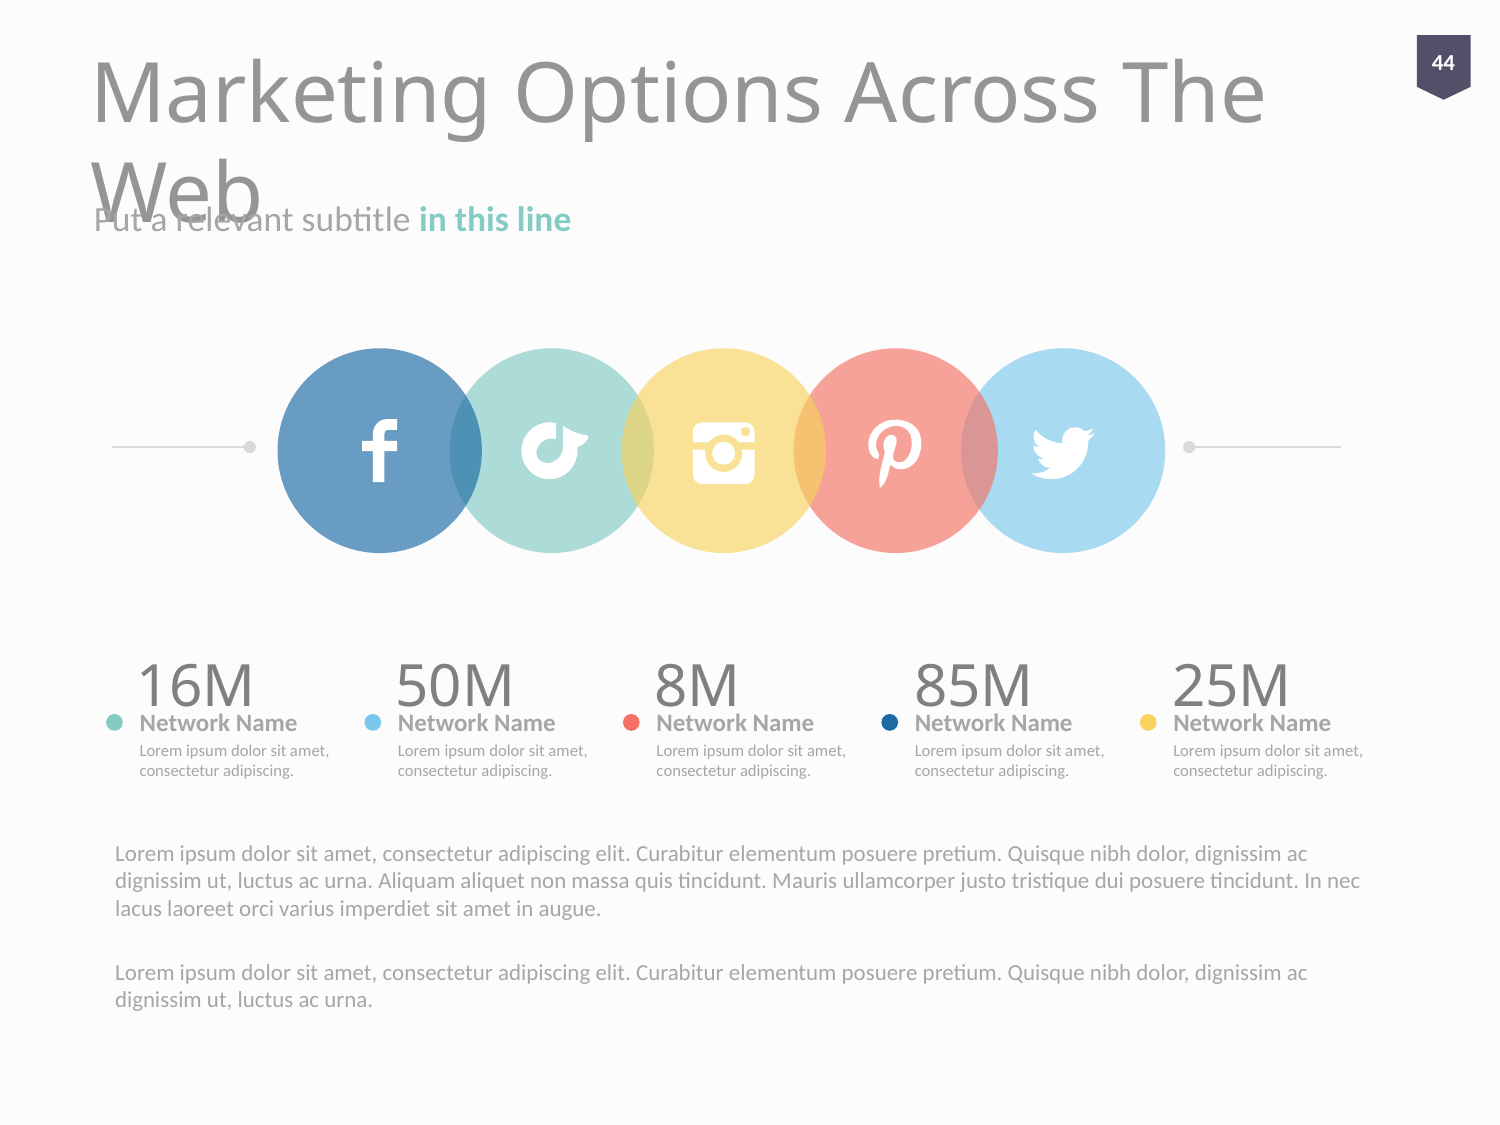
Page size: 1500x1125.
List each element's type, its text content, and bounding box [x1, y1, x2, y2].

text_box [277, 348, 483, 554]
text_box Lorem ipsum dolor sit amet, consectetur adipiscing elit. Curabitur elementum posuere pretium. Quisque nibh dolor, dignissim ac dignissim ut, luctus ac urna. Aliquam aliquet non massa quis tincidunt. Mauris ullamcorper justo tristique dui posuere tincidunt. In nec lacus laoreet orci varius imperdiet sit amet in augue. Lorem ipsum dolor sit amet, consectetur adipiscing elit. Curabitur elementum posuere pretium. Quisque nibh dolor, dignissim ac dignissim ut, luctus ac urna. [100, 830, 1412, 965]
text_box Put a relevant subtitle in this line [78, 177, 1429, 257]
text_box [881, 640, 1129, 791]
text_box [621, 348, 827, 554]
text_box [105, 640, 350, 791]
text_box 44 [1414, 33, 1473, 102]
title Marketing Options Across The Web [75, 45, 1425, 233]
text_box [1000, 348, 1166, 554]
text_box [622, 640, 869, 791]
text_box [364, 640, 607, 791]
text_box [1139, 640, 1389, 791]
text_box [484, 348, 619, 554]
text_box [828, 348, 999, 554]
